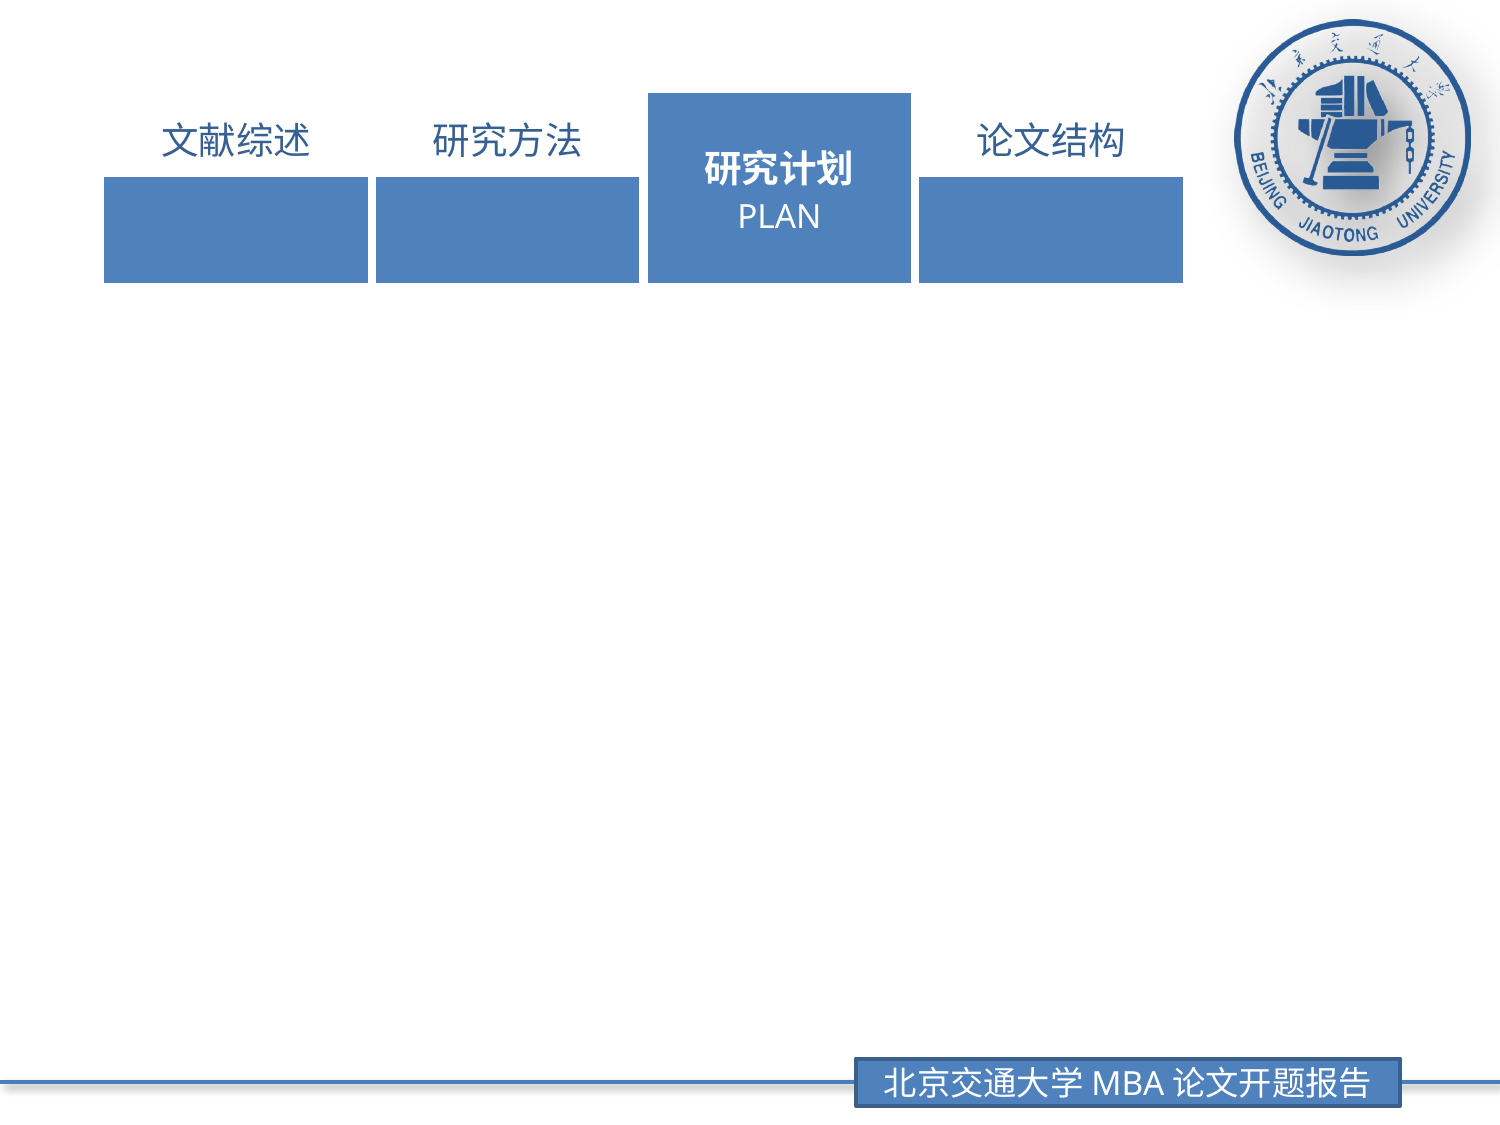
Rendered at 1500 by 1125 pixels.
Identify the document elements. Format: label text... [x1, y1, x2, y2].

table_header 研究方法 [376, 93, 639, 169]
table_cell [919, 177, 1183, 283]
table_header 研究计划 PLAN [648, 93, 911, 283]
table_cell [376, 177, 639, 283]
table_cell [104, 177, 368, 283]
table_header 论文结构 [919, 93, 1184, 169]
table_header 文献综述 [104, 93, 368, 169]
